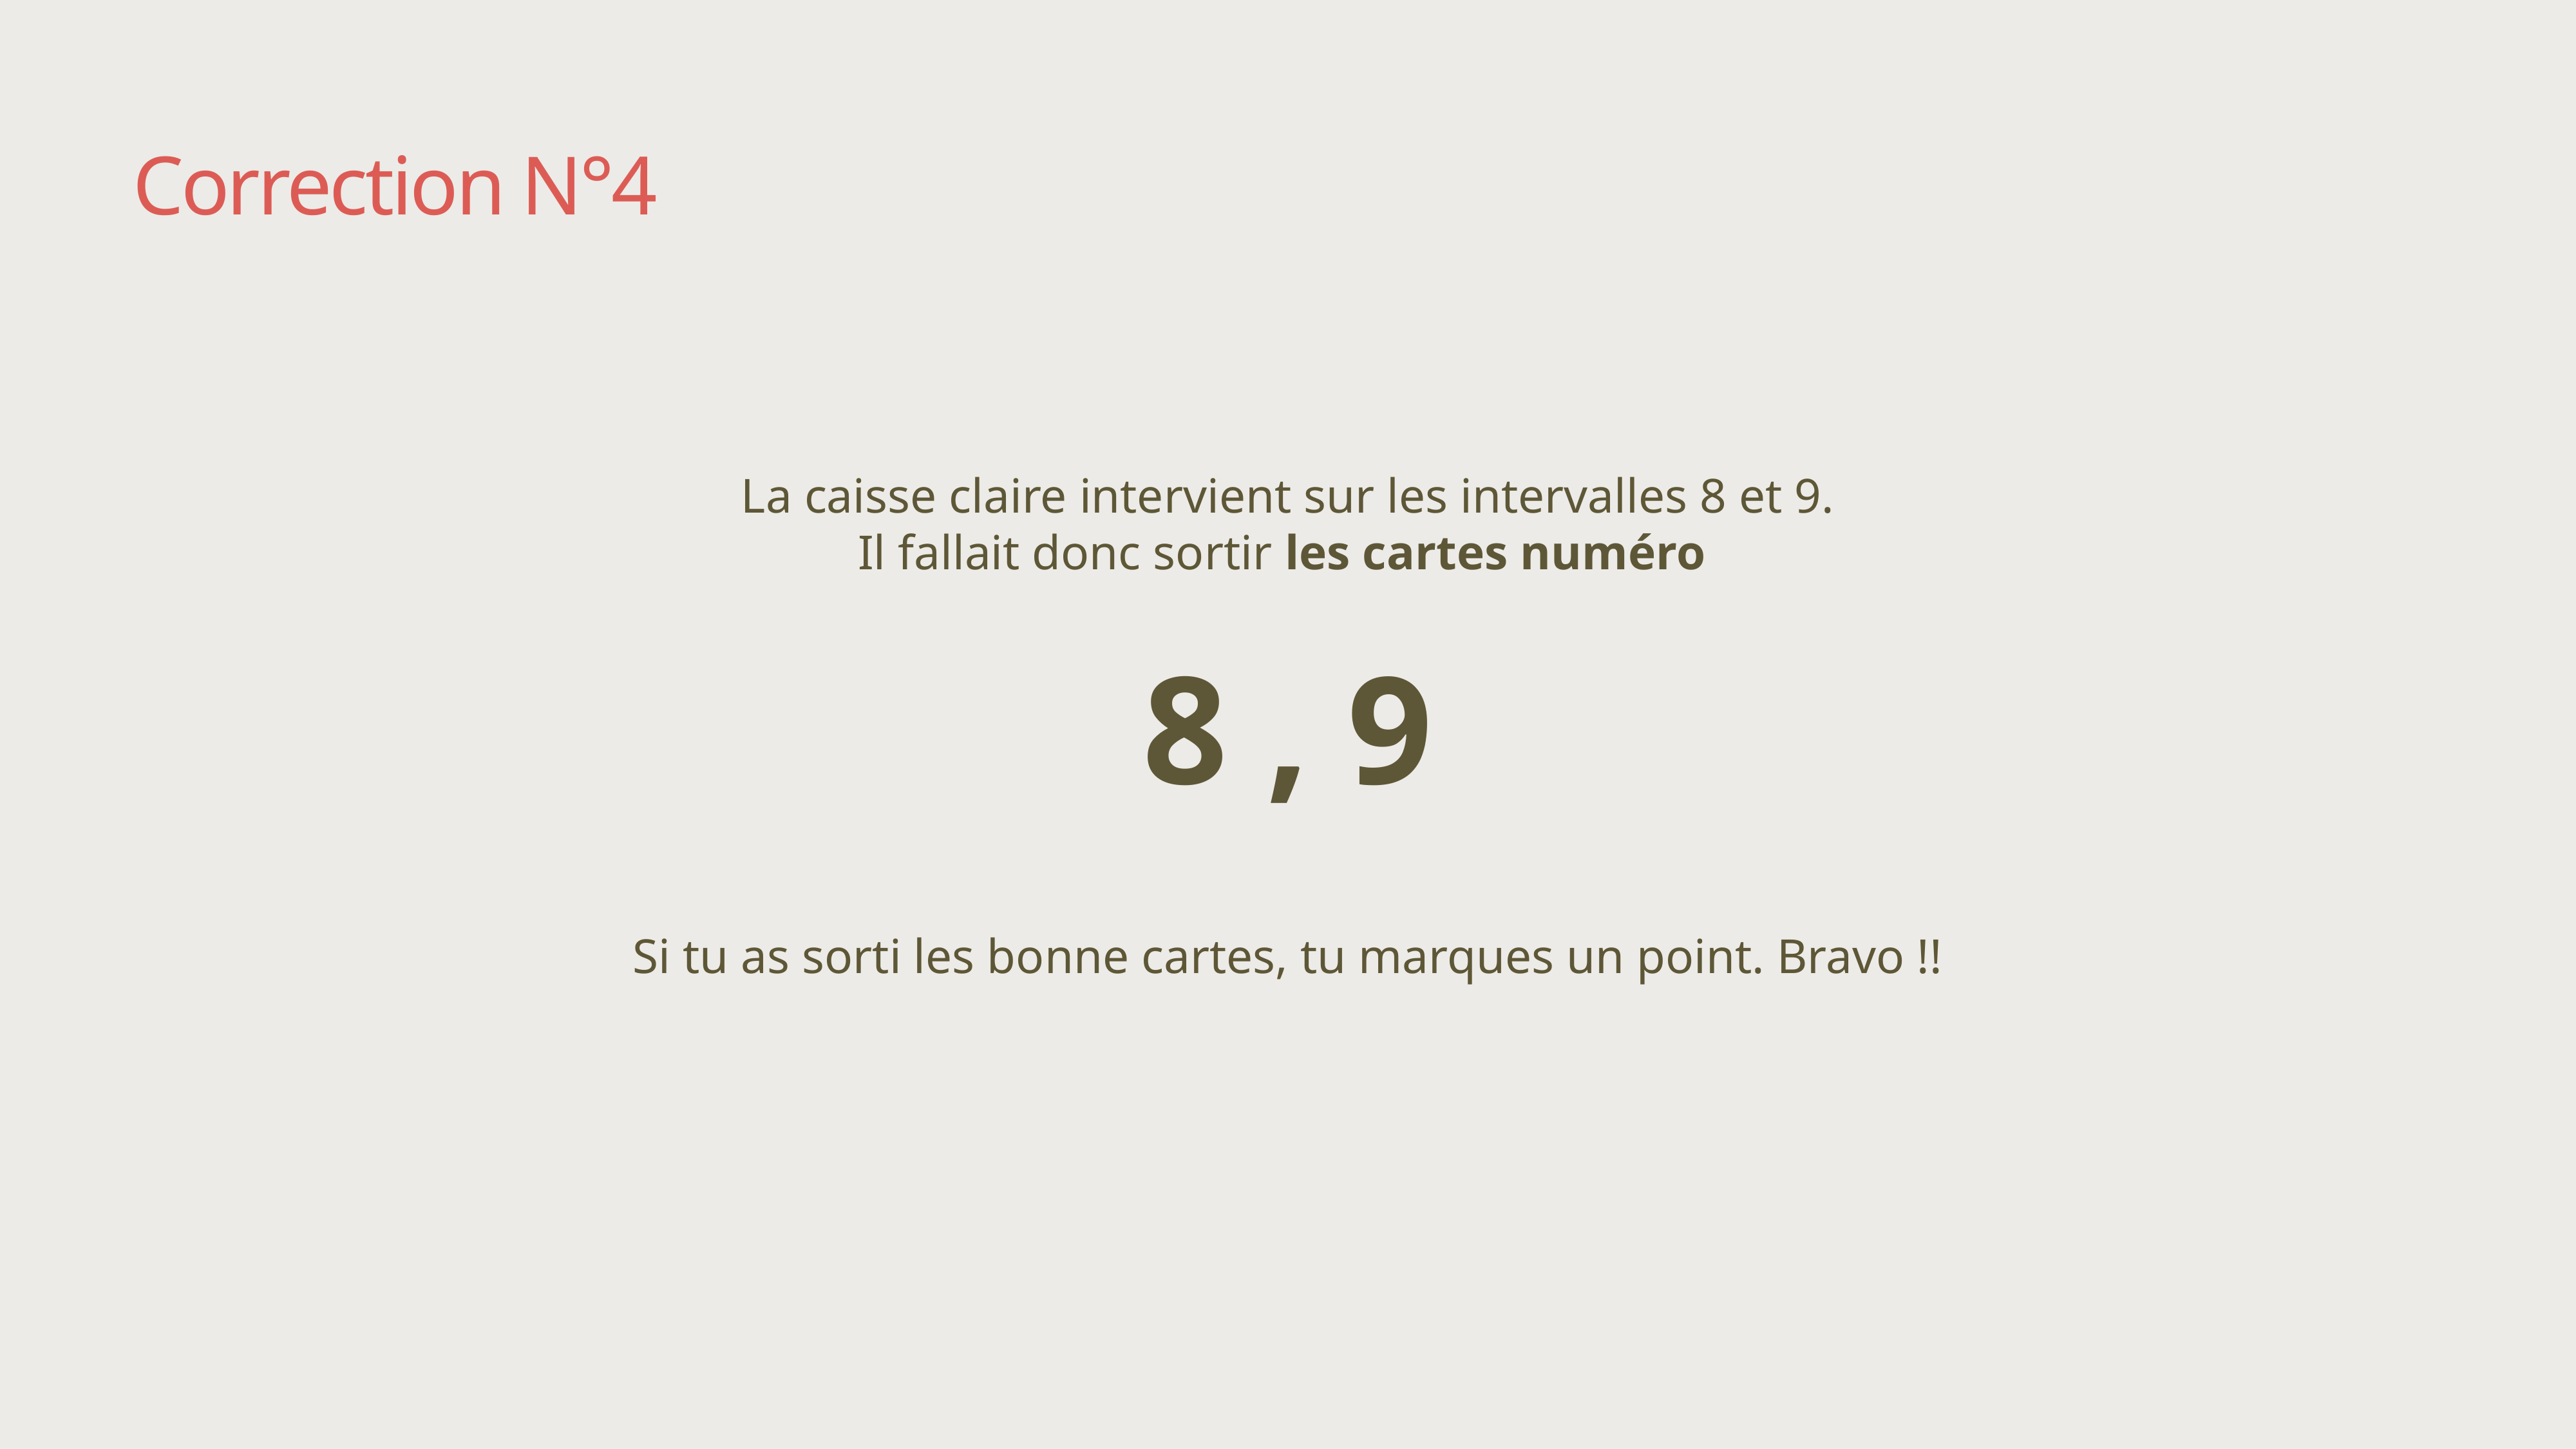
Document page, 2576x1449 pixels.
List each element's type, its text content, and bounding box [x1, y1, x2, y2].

text_box La caisse claire intervient sur les intervalles 8 et 9. Il fallait donc sortir les cartes numéro 8 , 9 Si tu as sorti les bonne cartes, tu marques un point. Bravo !! [624, 460, 1952, 989]
title Correction N°4 [127, 111, 2449, 236]
